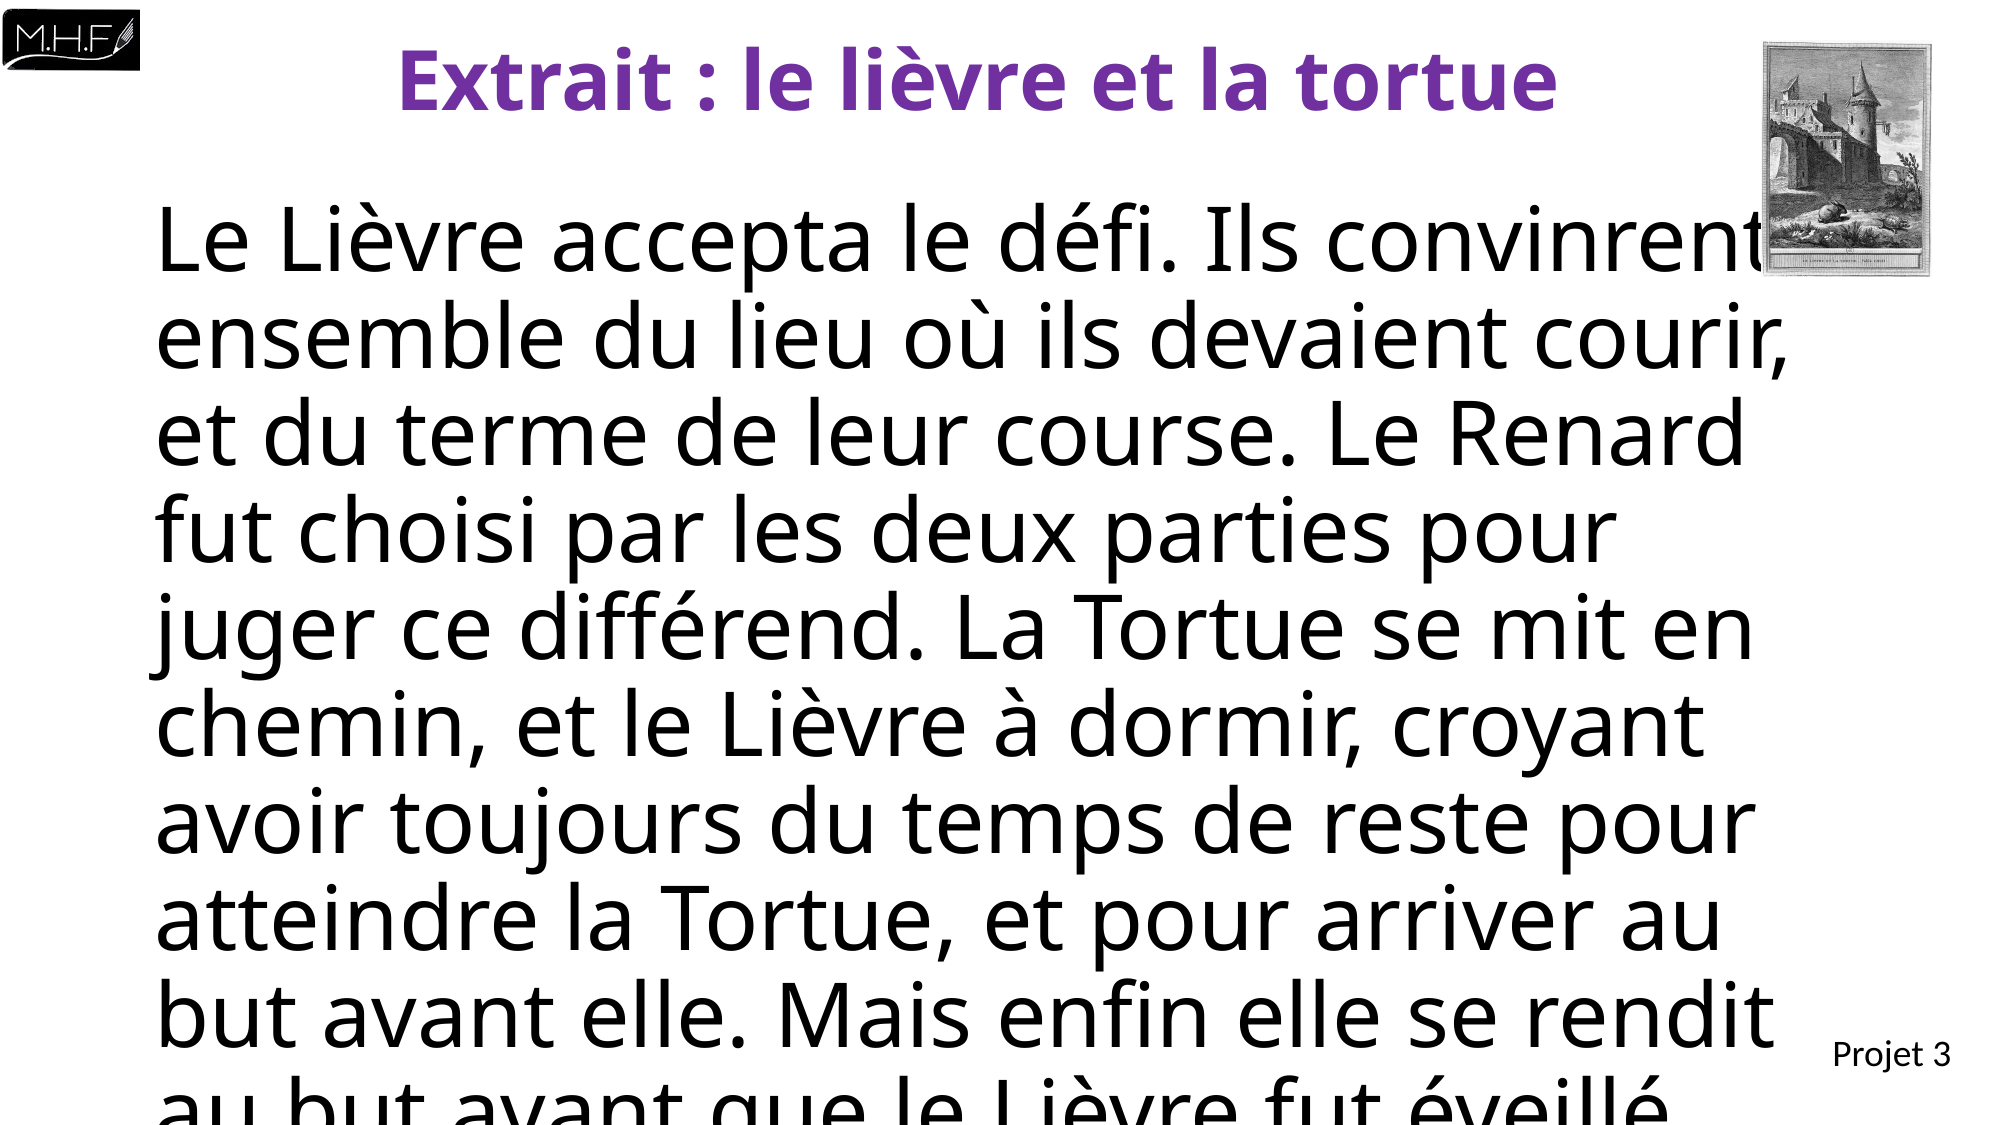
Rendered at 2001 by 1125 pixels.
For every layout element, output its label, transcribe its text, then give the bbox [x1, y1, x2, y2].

picture [0, 7, 140, 74]
text_box Projet 3 [1865, 1021, 1967, 1082]
picture [1761, 40, 1932, 277]
title Extrait : le lièvre et la tortue [373, 42, 1583, 125]
list Le Lièvre accepta le défi. Ils convinrent ensemble du lieu où ils devaient courir, et du terme de leur course. Le Renard fut choisi par les deux parties pour juger ce différend. La Tortue se mit en chemin, et le Lièvre à dormir, croyant avoir toujours du temps de reste pour atteindre la Tortue, et pour arriver au but avant elle. Mais enfin elle se rendit au but avant que le Lièvre fut éveillé. [139, 186, 1865, 1125]
